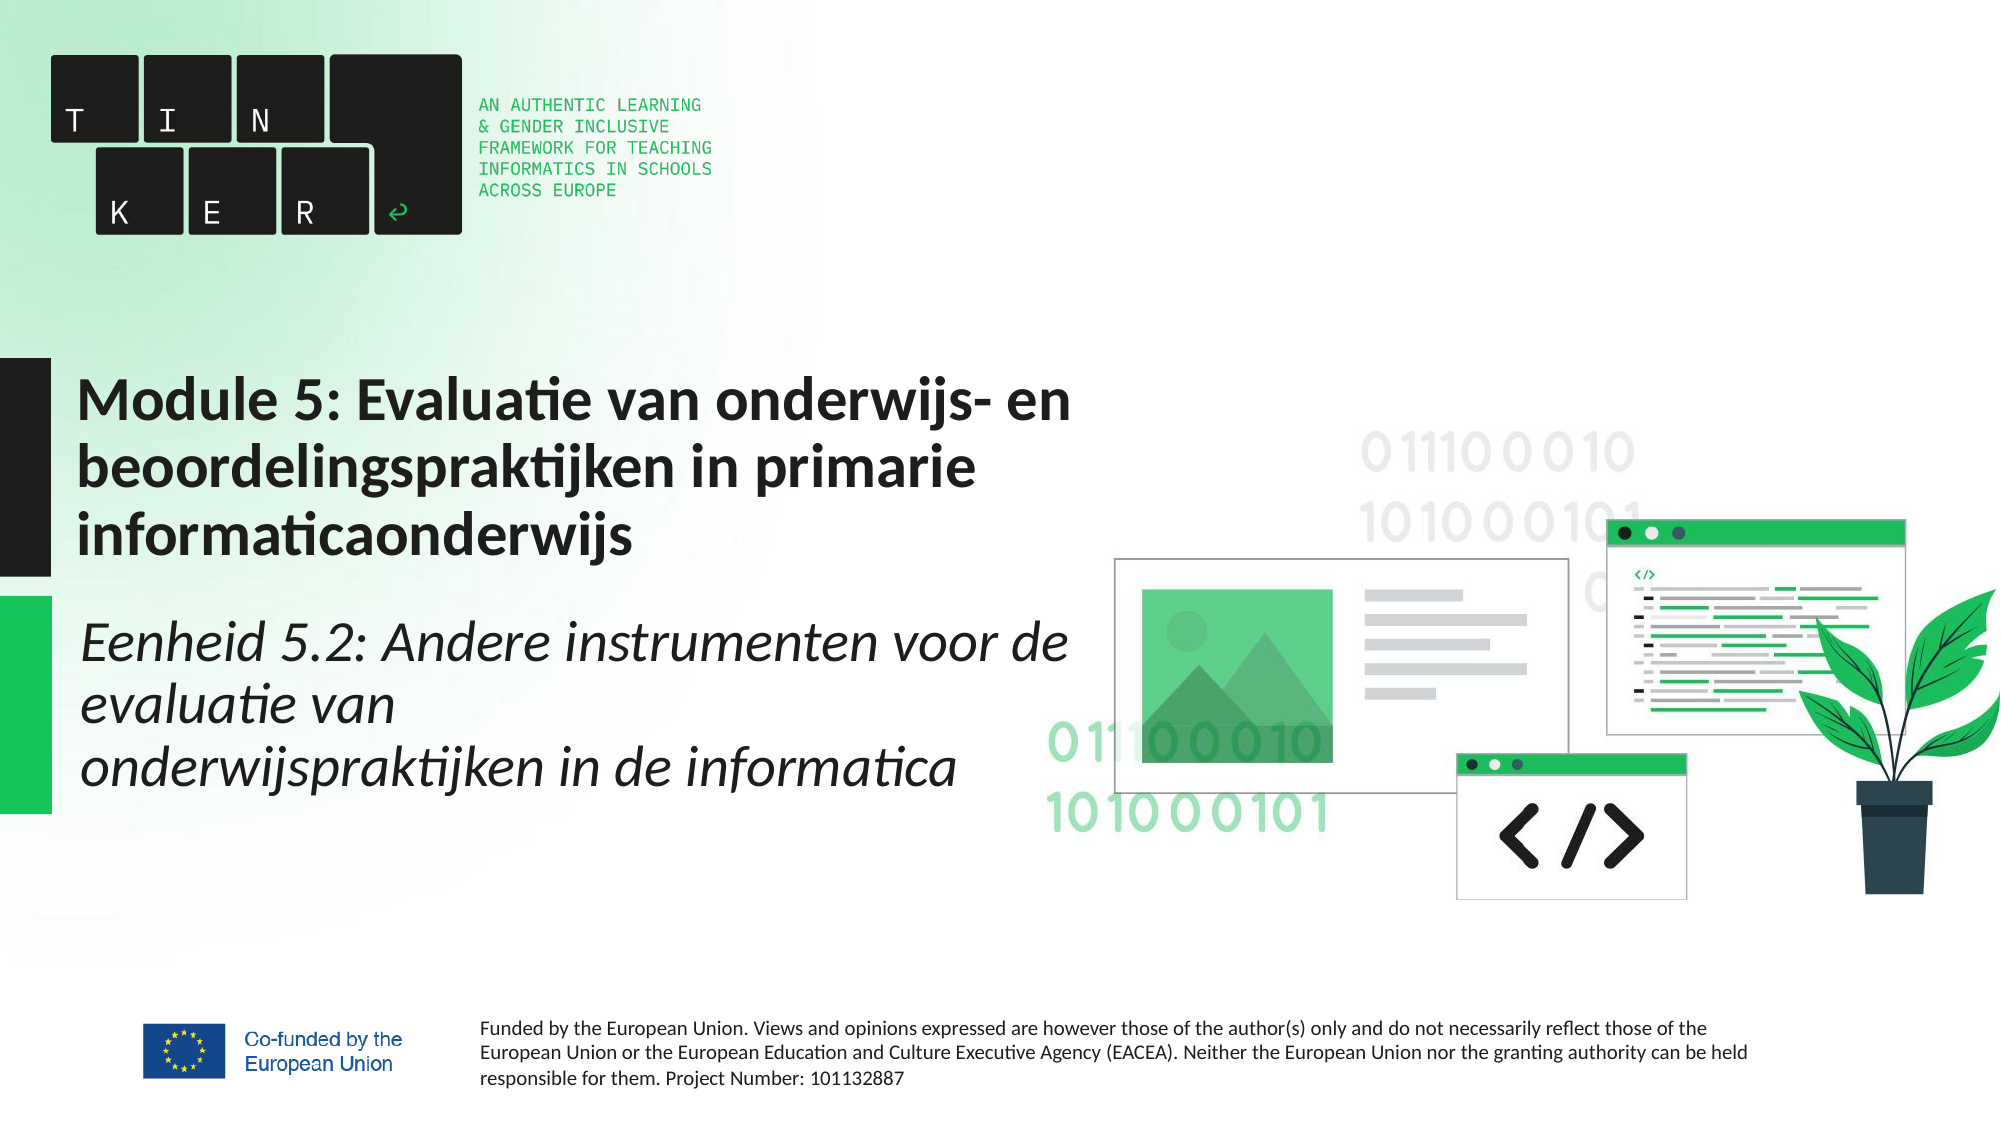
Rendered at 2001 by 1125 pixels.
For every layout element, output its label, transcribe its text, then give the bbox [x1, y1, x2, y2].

picture [0, 0, 843, 1125]
picture [1047, 431, 2000, 900]
title Module 5: Evaluatie van onderwijs- en beoordelingspraktijken in primarie informaticaonderwijs [61, 358, 1196, 578]
subtitle Eenheid 5.2: Andere instrumenten voor de evaluatie van onderwijspraktijken in de informatica [65, 599, 1197, 812]
